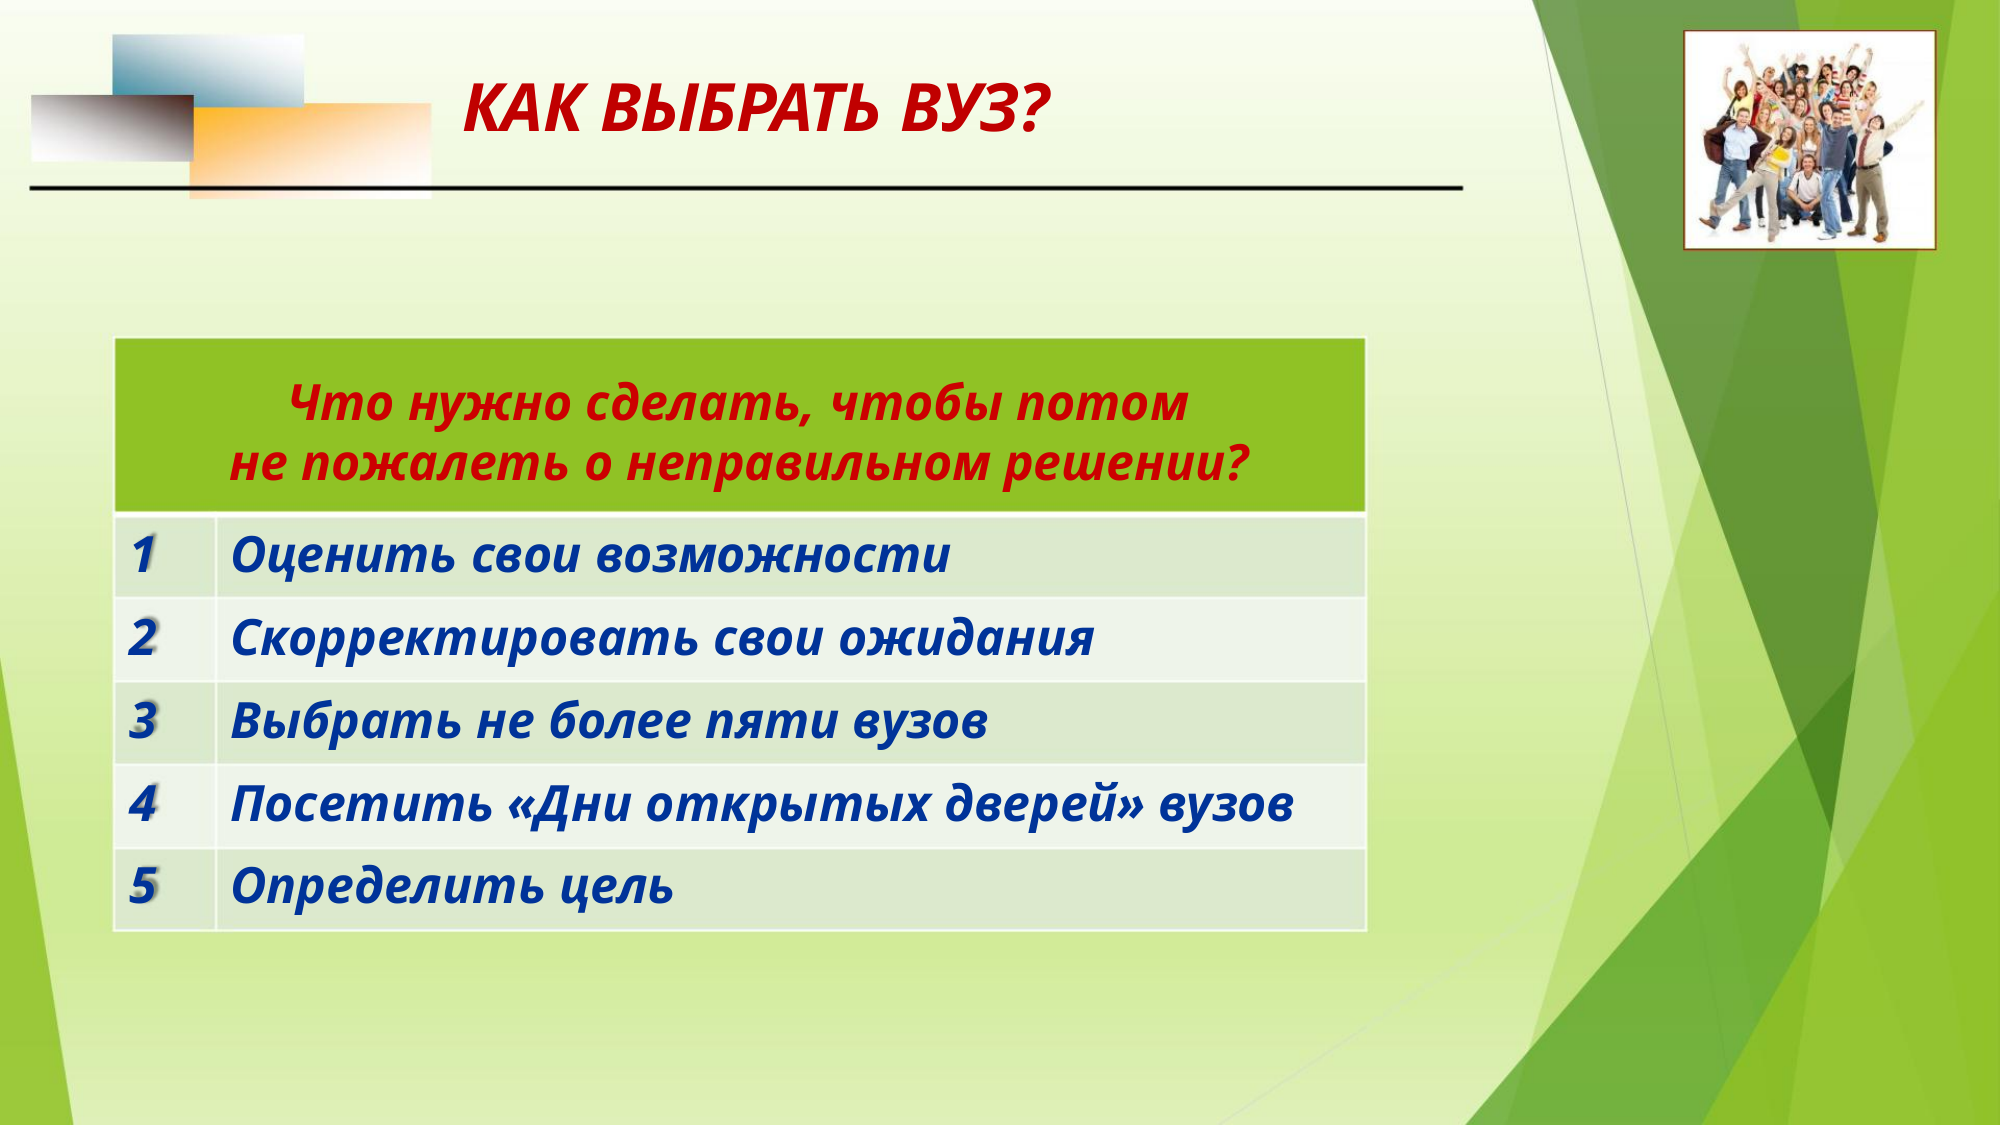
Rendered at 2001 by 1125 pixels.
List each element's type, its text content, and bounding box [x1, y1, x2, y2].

text_box КАК ВЫБРАТЬ ВУЗ? [461, 69, 1158, 145]
text_box [0, 0, 2000, 1125]
text_box Что нужно сделать, чтобы потом не пожалеть о неправильном решении? [229, 374, 1276, 491]
text_box 1 Оценить свои возможности 2 Скорректировать свои ожидания 3 Выбрать не более пяти вузов 4 Посетить «Дни открытых дверей» вузов 5 Определить цель [129, 526, 1343, 914]
